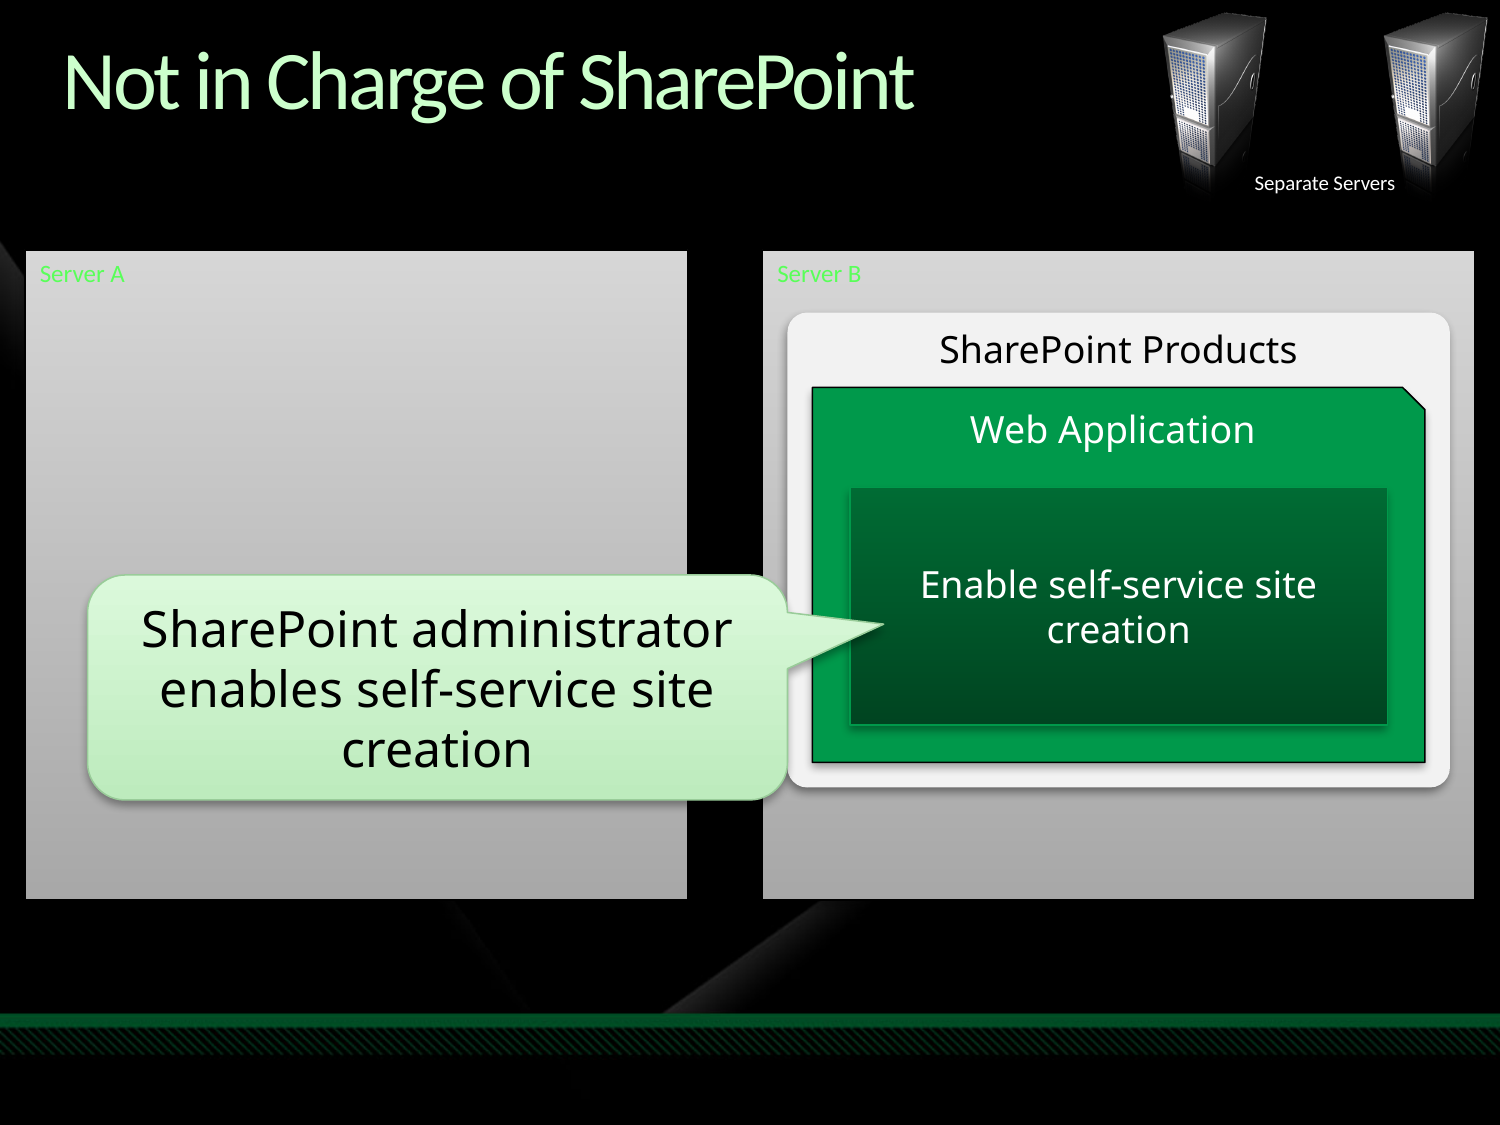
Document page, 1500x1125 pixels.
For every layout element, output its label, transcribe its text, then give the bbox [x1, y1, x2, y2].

text_box [24, 249, 688, 901]
text_box SharePoint Products [787, 312, 1450, 788]
text_box SharePoint administrator enables self-service site creation [86, 574, 885, 801]
text_box Enable self-service site creation [849, 487, 1388, 726]
picture [0, 0, 1500, 1125]
text_box Server B [762, 249, 1038, 295]
title Not in Charge of SharePoint [62, 37, 1143, 129]
text_box [762, 249, 1476, 901]
text_box Server A [24, 249, 300, 295]
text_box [1149, 12, 1500, 220]
text_box Web Application [811, 386, 1426, 764]
